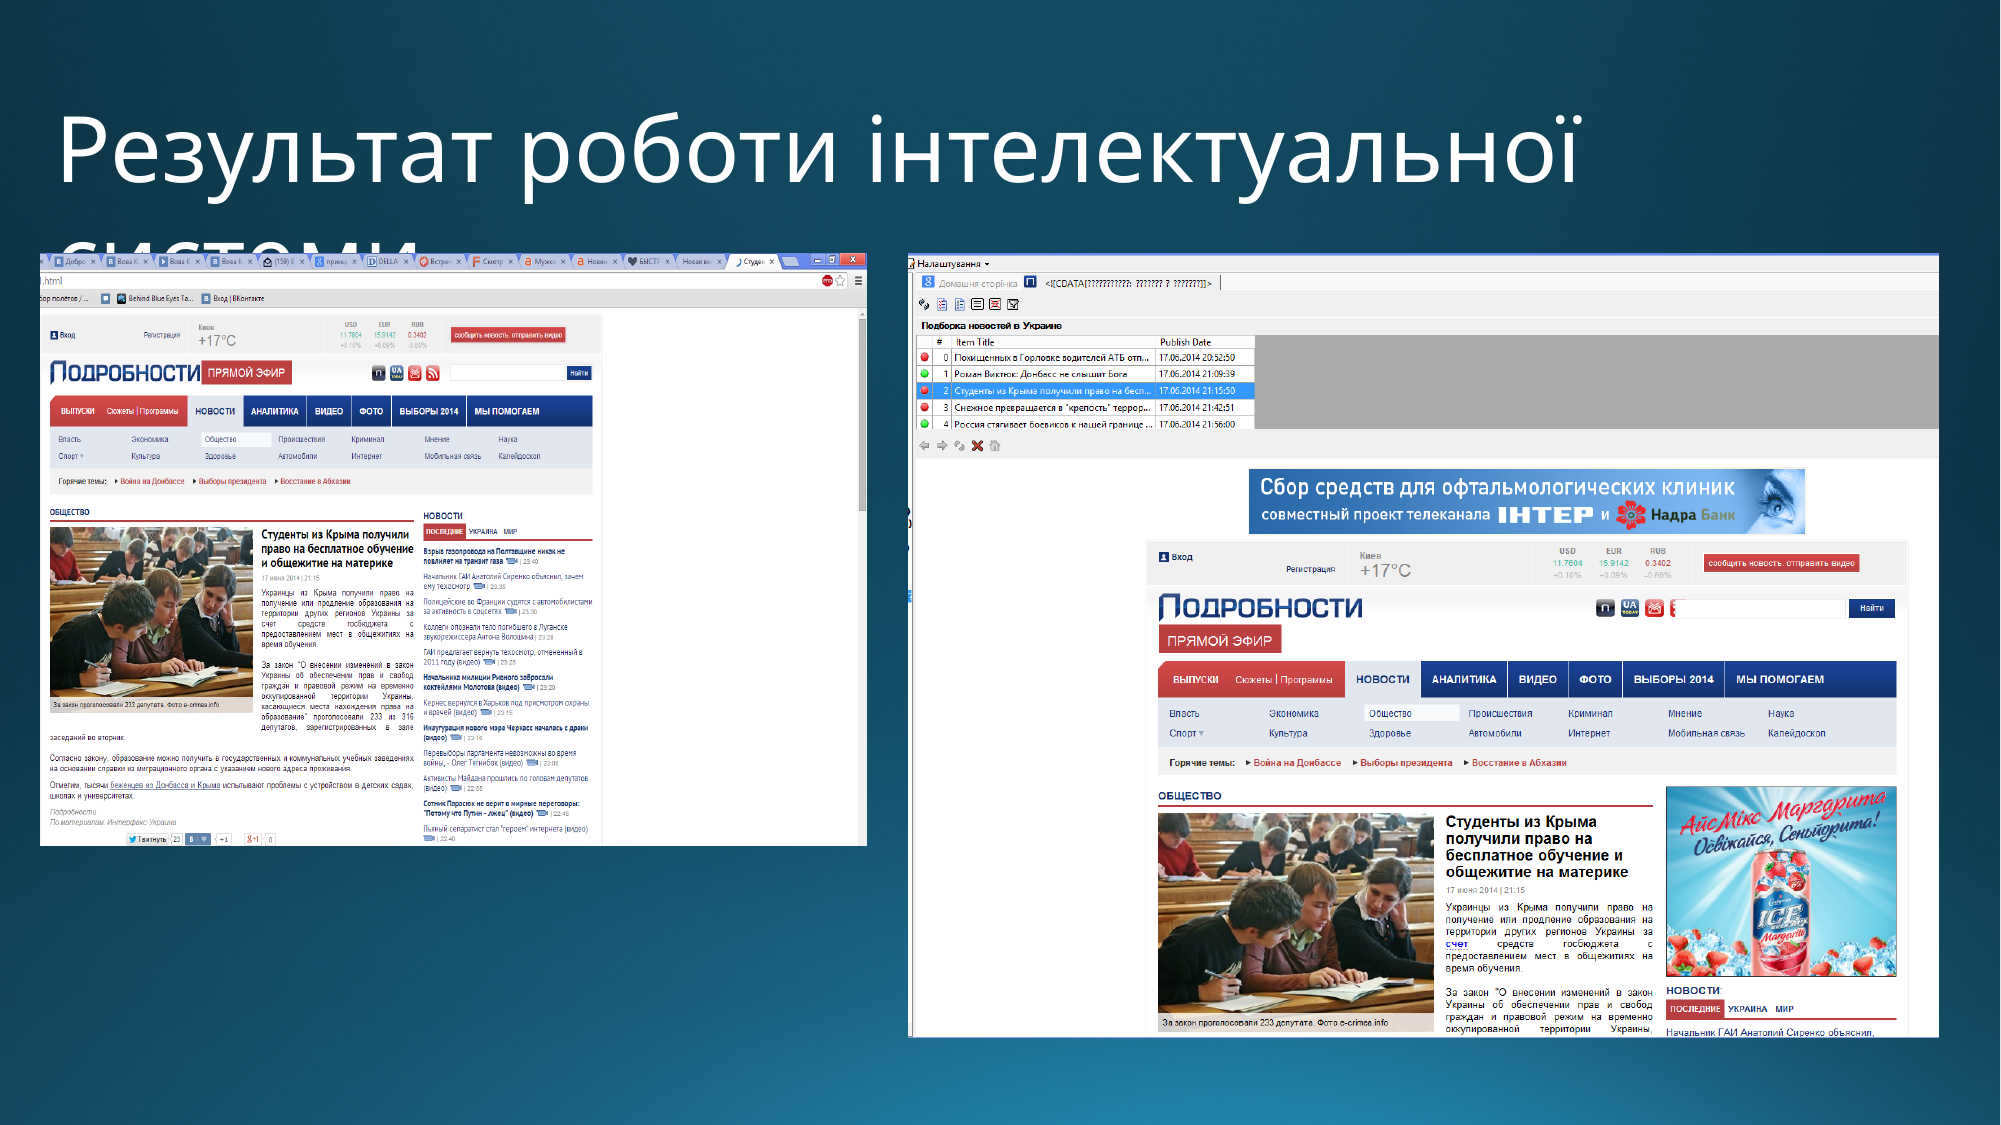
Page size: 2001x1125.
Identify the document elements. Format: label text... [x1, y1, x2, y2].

picture [0, 0, 2001, 1125]
text_box Результат роботи інтелектуальної системи [40, 83, 1939, 319]
